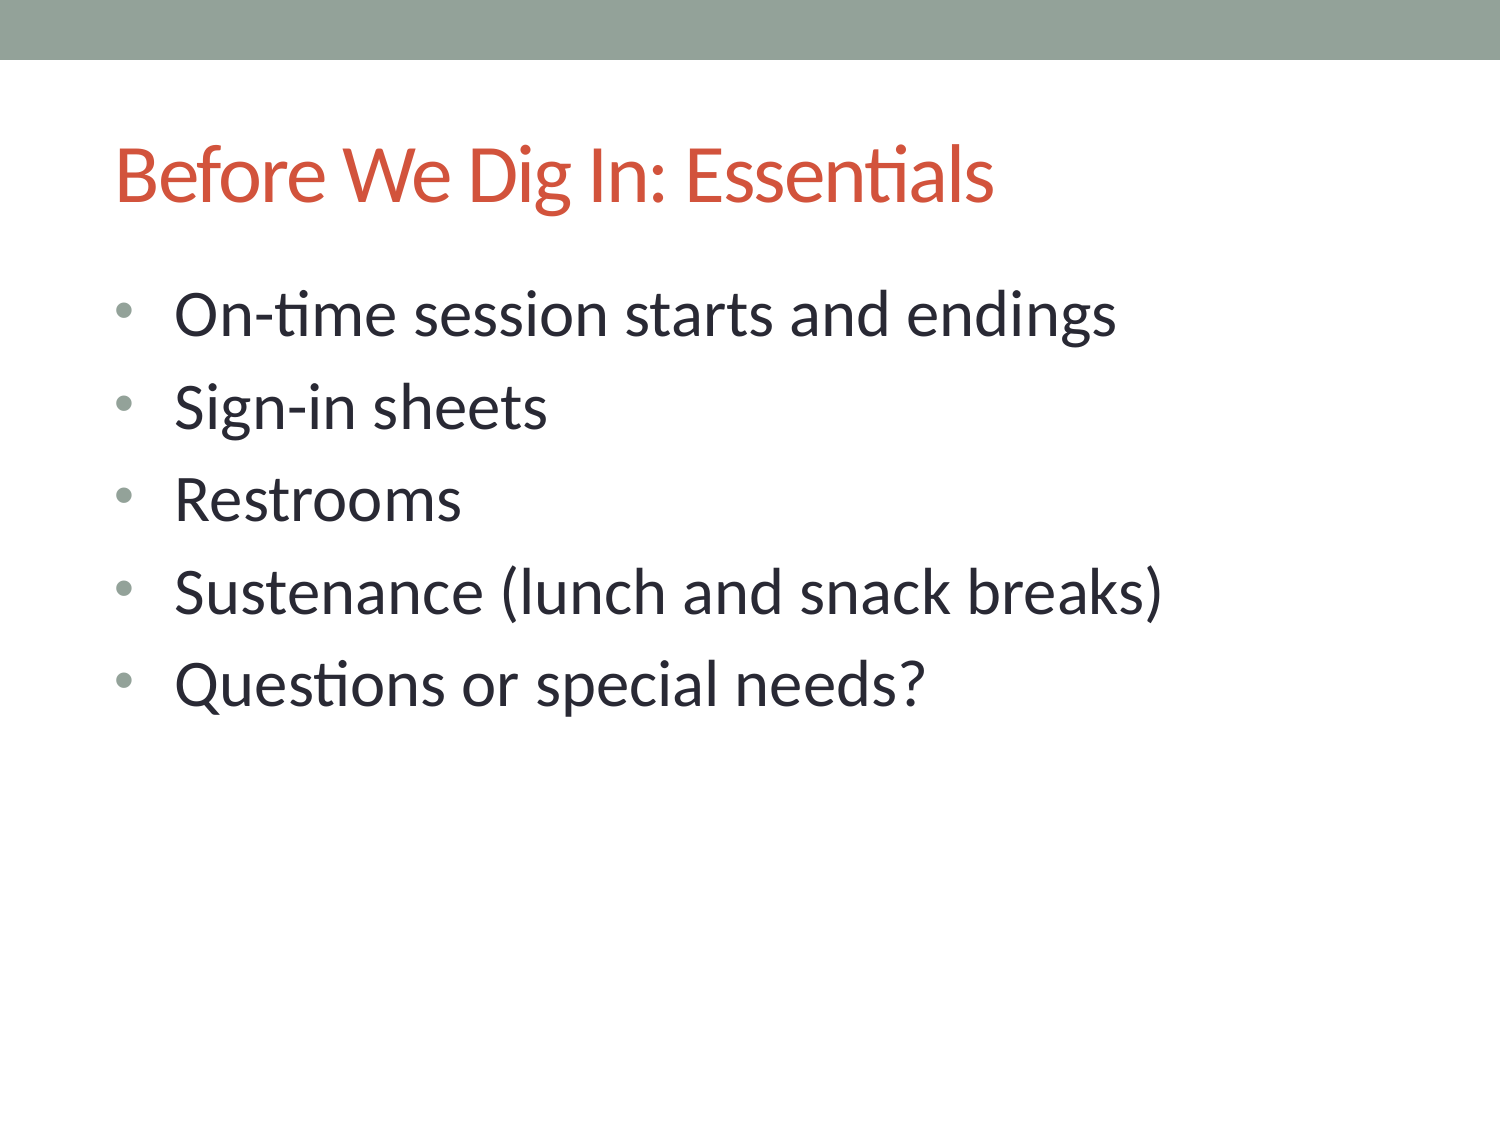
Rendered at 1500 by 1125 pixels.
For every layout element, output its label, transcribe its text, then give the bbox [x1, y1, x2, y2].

list On-time session starts and endings Sign-in sheets Restrooms Sustenance (lunch and snack breaks) Questions or special needs? [99, 262, 1425, 963]
title Before We Dig In: Essentials [99, 87, 1425, 250]
